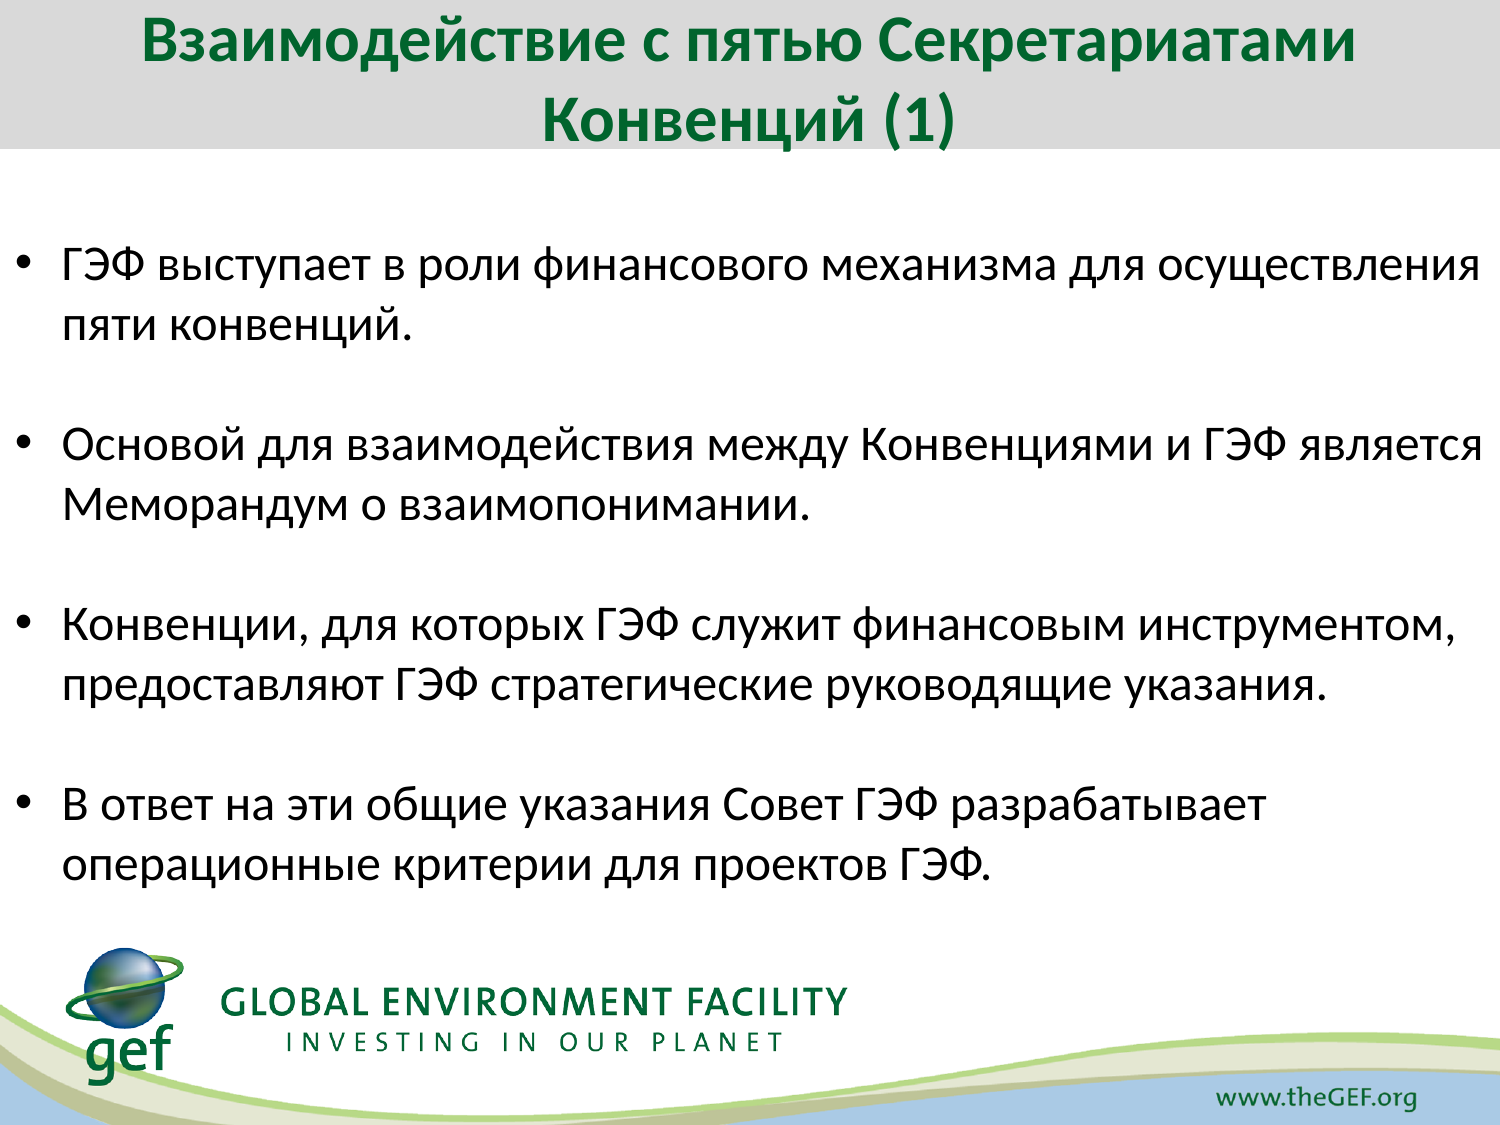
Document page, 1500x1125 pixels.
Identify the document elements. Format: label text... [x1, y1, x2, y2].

text_box ГЭФ выступает в роли финансового механизма для осуществления пяти конвенций. Основой для взаимодействия между Конвенциями и ГЭФ является Меморандум о взаимопонимании. Конвенции, для которых ГЭФ служит финансовым инструментом, предоставляют ГЭФ стратегические руководящие указания. В ответ на эти общие указания Совет ГЭФ разрабатывает операционные критерии для проектов ГЭФ. [0, 223, 1500, 899]
text_box Взаимодействие с пятью Секретариатами Конвенций (1) [0, 0, 1500, 149]
picture [0, 920, 1500, 1125]
